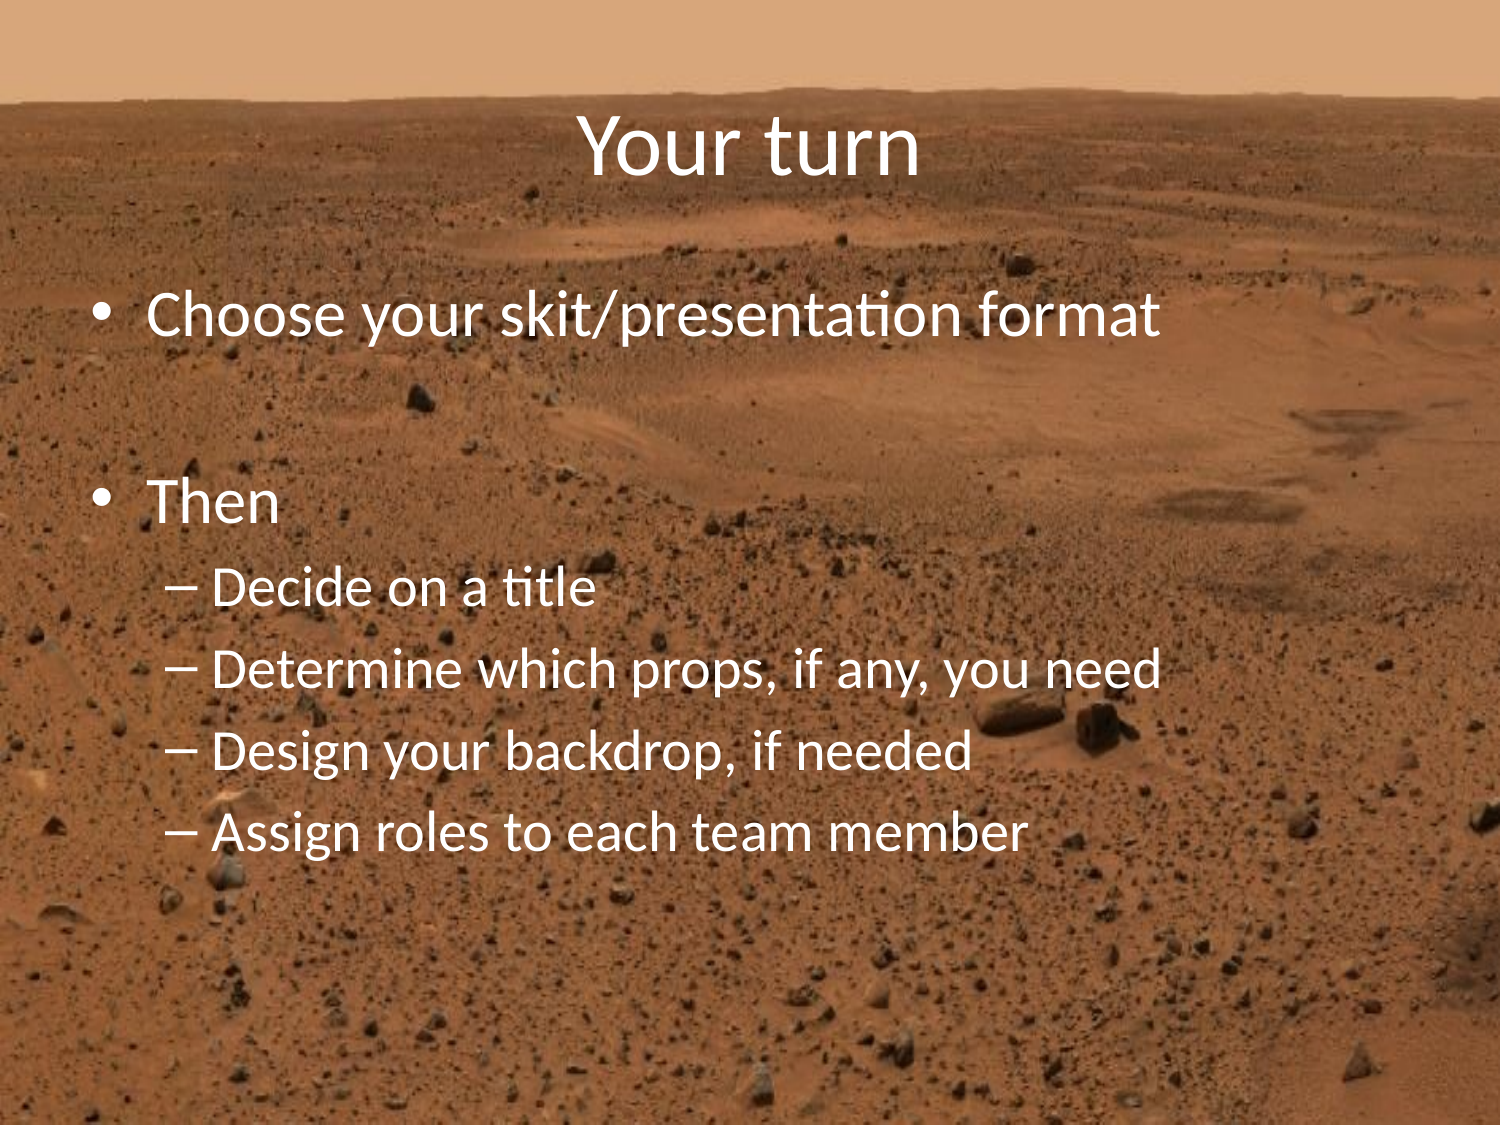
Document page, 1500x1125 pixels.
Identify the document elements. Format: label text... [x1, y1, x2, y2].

picture [0, 0, 1500, 1125]
list Choose your skit/presentation format Then Decide on a title Determine which props, if any, you need Design your backdrop, if needed Assign roles to each team member [75, 262, 1425, 1005]
title Your turn [75, 45, 1425, 233]
